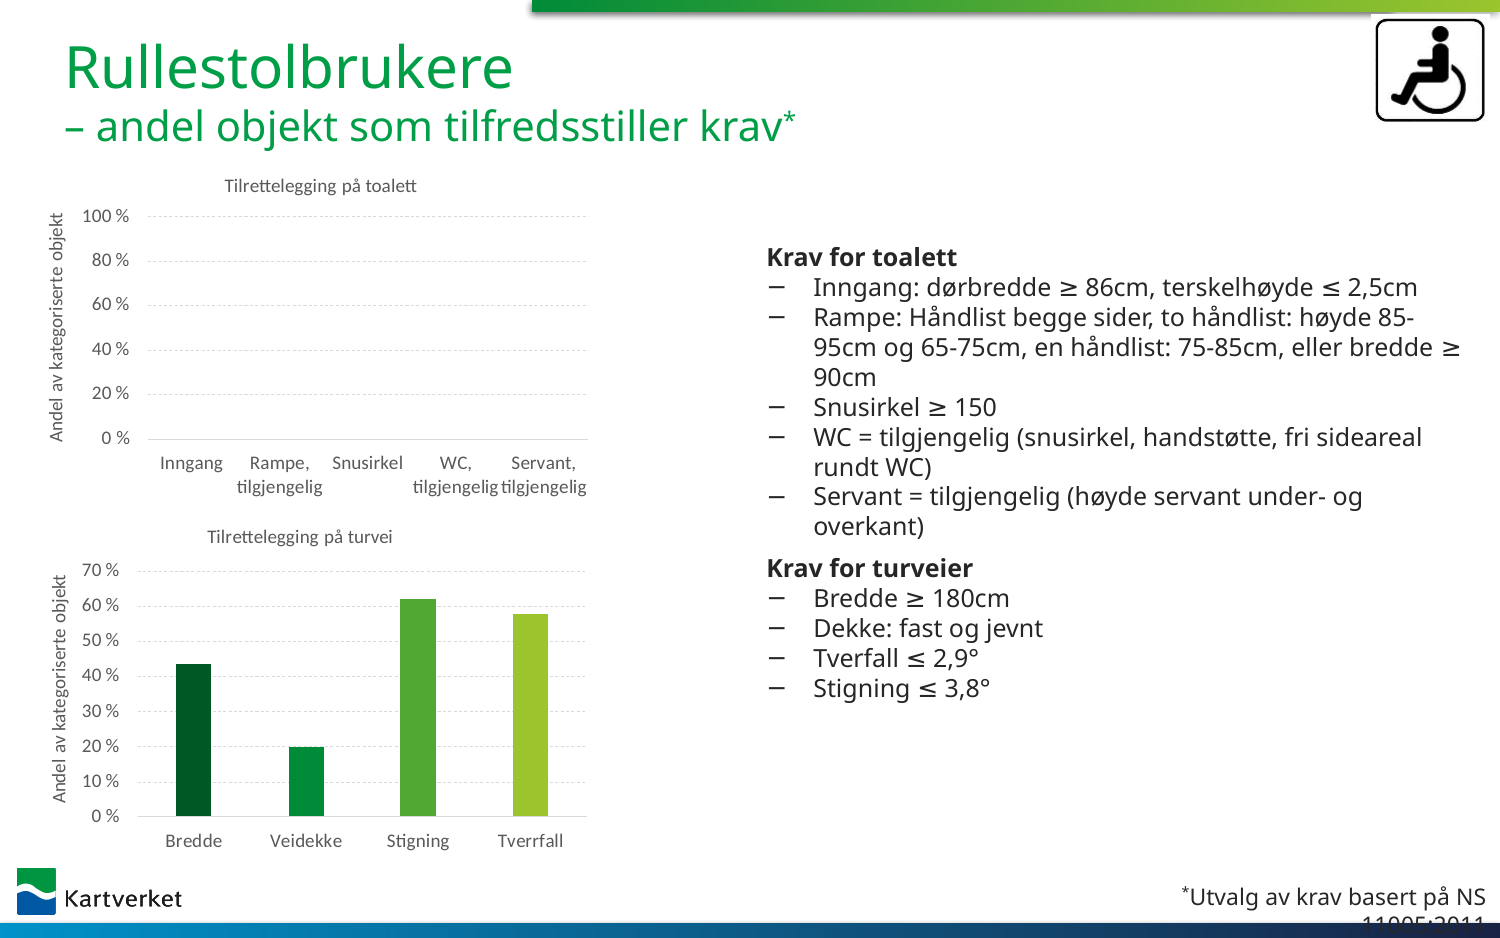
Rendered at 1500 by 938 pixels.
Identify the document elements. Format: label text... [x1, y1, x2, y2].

picture [41, 166, 599, 505]
text_box Krav for turveier Bredde ≥ 180cm Dekke: fast og jevnt Tverfall ≤ 2,9° Stigning ≤ 3,8° [751, 545, 1483, 710]
text_box Krav for toalett Inngang: dørbredde ≥ 86cm, terskelhøyde ≤ 2,5cm Rampe: Håndlist begge sider, to håndlist: høyde 85-95cm og 65-75cm, en håndlist: 75-85cm, eller bredde ≥ 90cm Snusirkel ≥ 150 WC = tilgjengelig (snusirkel, handstøtte, fri sideareal rundt WC) Servant = tilgjengelig (høyde servant under- og overkant) [751, 234, 1483, 545]
picture [1371, 13, 1491, 127]
picture [41, 520, 598, 859]
text_box *Utvalg av krav basert på NS 11005:2011 [1068, 873, 1500, 938]
text_box Rullestolbrukere – andel objekt som tilfredsstiller krav* [49, 14, 1431, 158]
